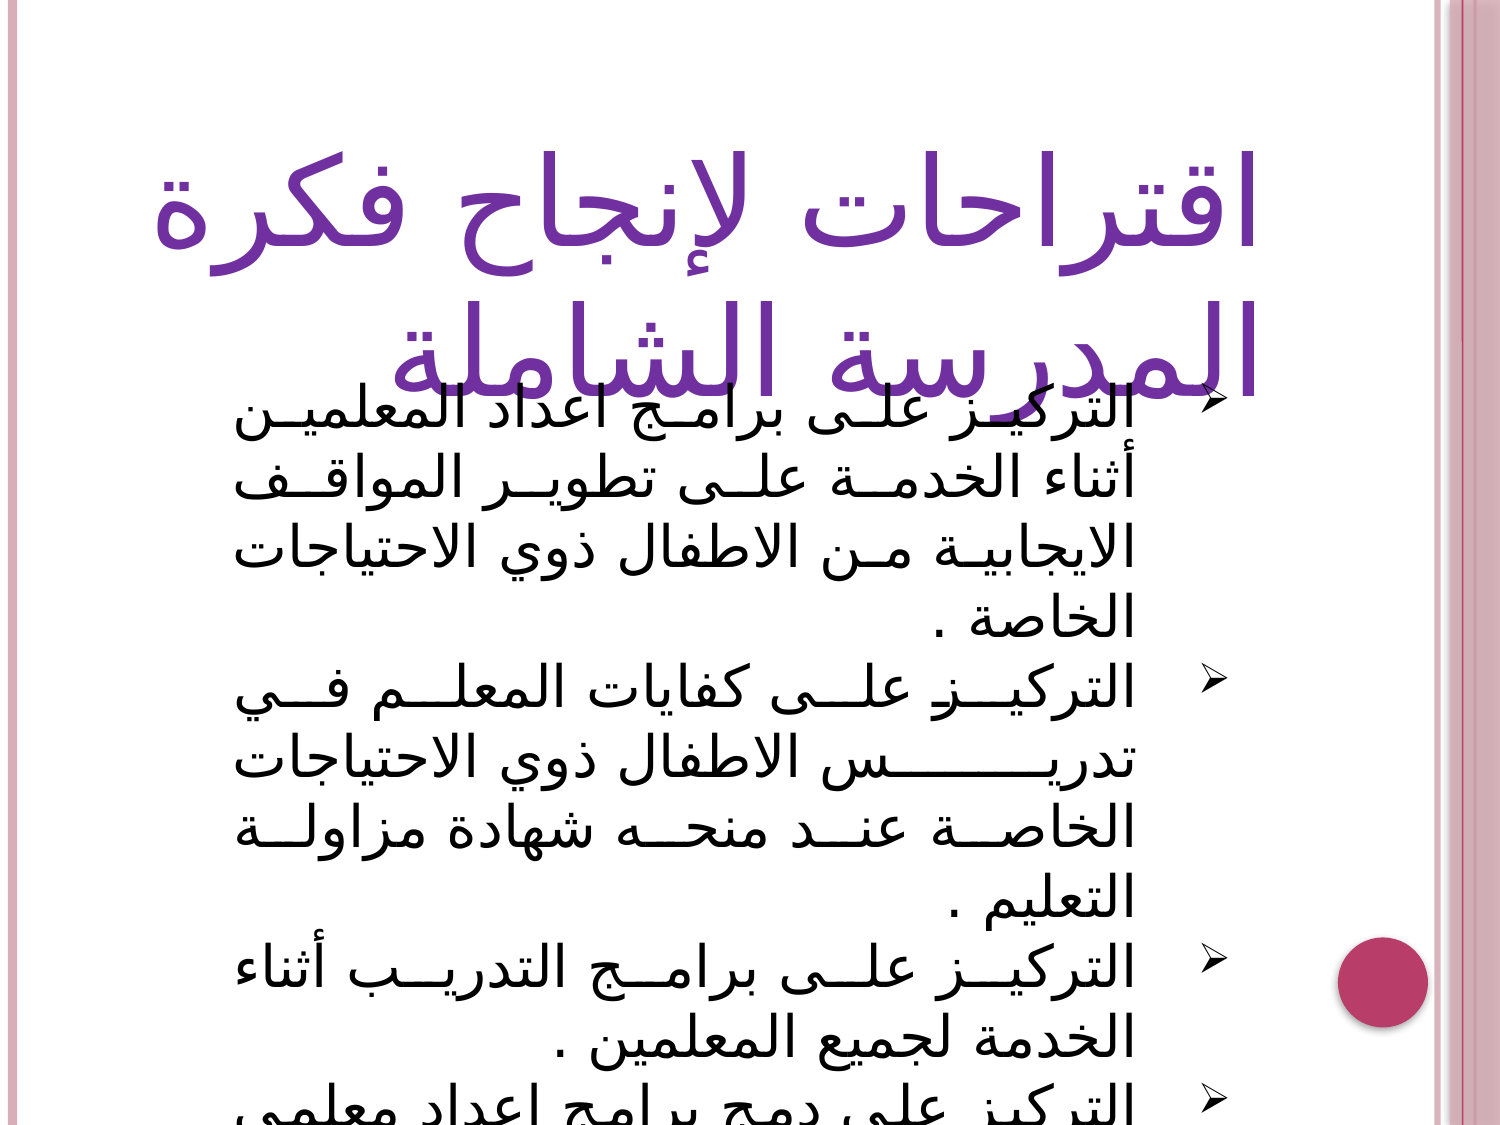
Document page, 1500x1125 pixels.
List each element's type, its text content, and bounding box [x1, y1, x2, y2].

text_box التركيز على برامج اعداد المعلمين أثناء الخدمة على تطوير المواقف الايجابية من الاطفال ذوي الاحتياجات الخاصة . التركيز على كفايات المعلم في تدريس الاطفال ذوي الاحتياجات الخاصة عند منحه شهادة مزاولة التعليم . التركيز على برامج التدريب أثناء الخدمة لجميع المعلمين . التركيز على دمج برامج اعداد معلمي التربية الخاصة ومعلمي الفصول العادية معا . [218, 361, 1247, 1125]
text_box اقتراحات لإنجاح فكرة المدرسة الشاملة [123, 113, 1282, 429]
